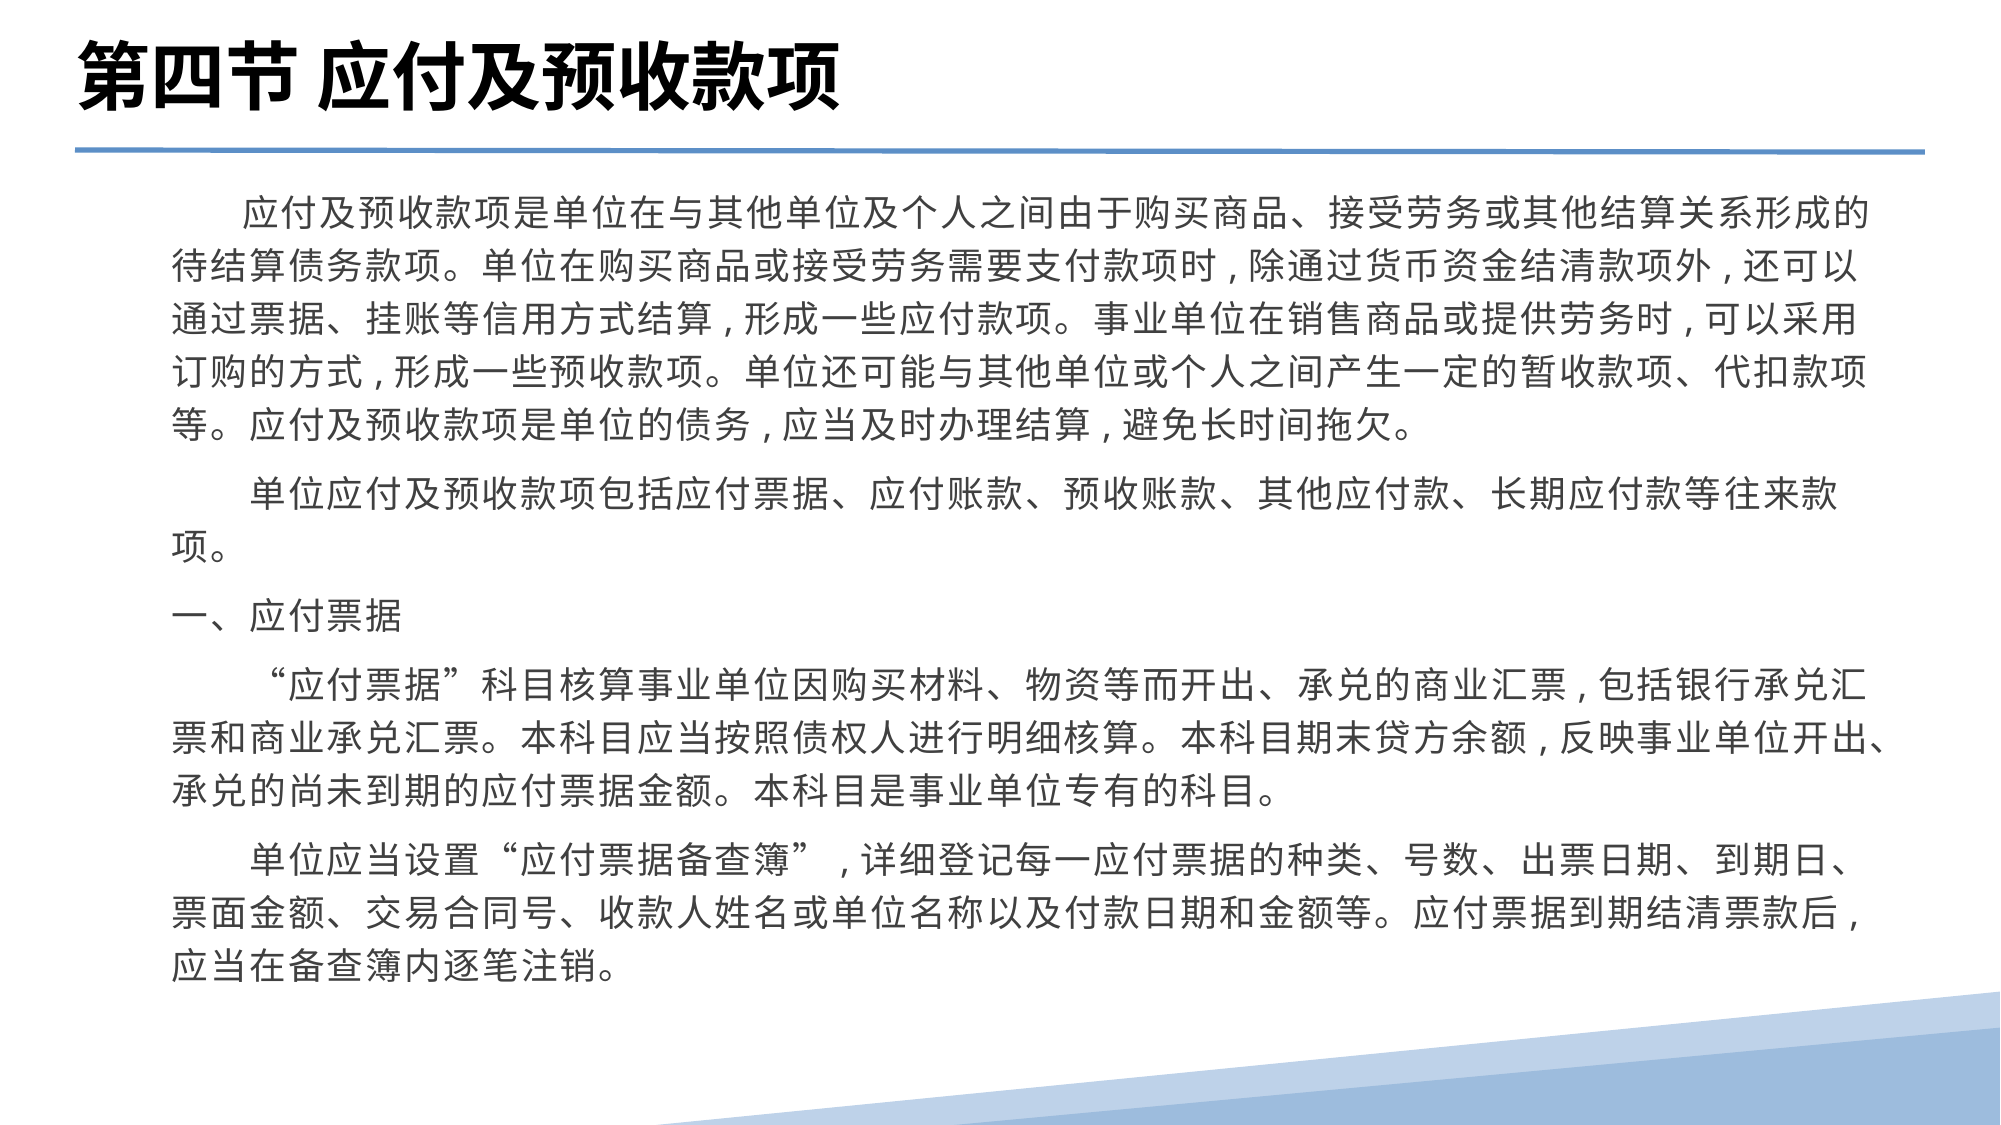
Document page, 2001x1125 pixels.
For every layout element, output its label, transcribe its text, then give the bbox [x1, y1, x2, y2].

text_box 应付及预收款项是单位在与其他单位及个人之间由于购买商品、接受劳务或其他结算关系形成的待结算债务款项。单位在购买商品或接受劳务需要支付款项时,除通过货币资金结清款项外,还可以通过票据、挂账等信用方式结算,形成一些应付款项。事业单位在销售商品或提供劳务时,可以采用订购的方式,形成一些预收款项。单位还可能与其他单位或个人之间产生一定的暂收款项、代扣款项等。应付及预收款项是单位的债务,应当及时办理结算,避免长时间拖欠。 单位应付及预收款项包括应付票据、应付账款、预收账款、其他应付款、长期应付款等往来款项。 一、应付票据 “应付票据”科目核算事业单位因购买材料、物资等而开出、承兑的商业汇票,包括银行承兑汇票和商业承兑汇票。本科目应当按照债权人进行明细核算。本科目期末贷方余额,反映事业单位开出、承兑的尚未到期的应付票据金额。本科目是事业单位专有的科目。 单位应当设置“应付票据备查簿”,详细登记每一应付票据的种类、号数、出票日期、到期日、票面金额、交易合同号、收款人姓名或单位名称以及付款日期和金额等。应付票据到期结清票款后,应当在备查簿内逐笔注销。 [161, 177, 1887, 991]
text_box 第四节 应付及预收款项 [75, 24, 1925, 125]
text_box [656, 991, 2000, 1125]
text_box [74, 149, 1925, 153]
